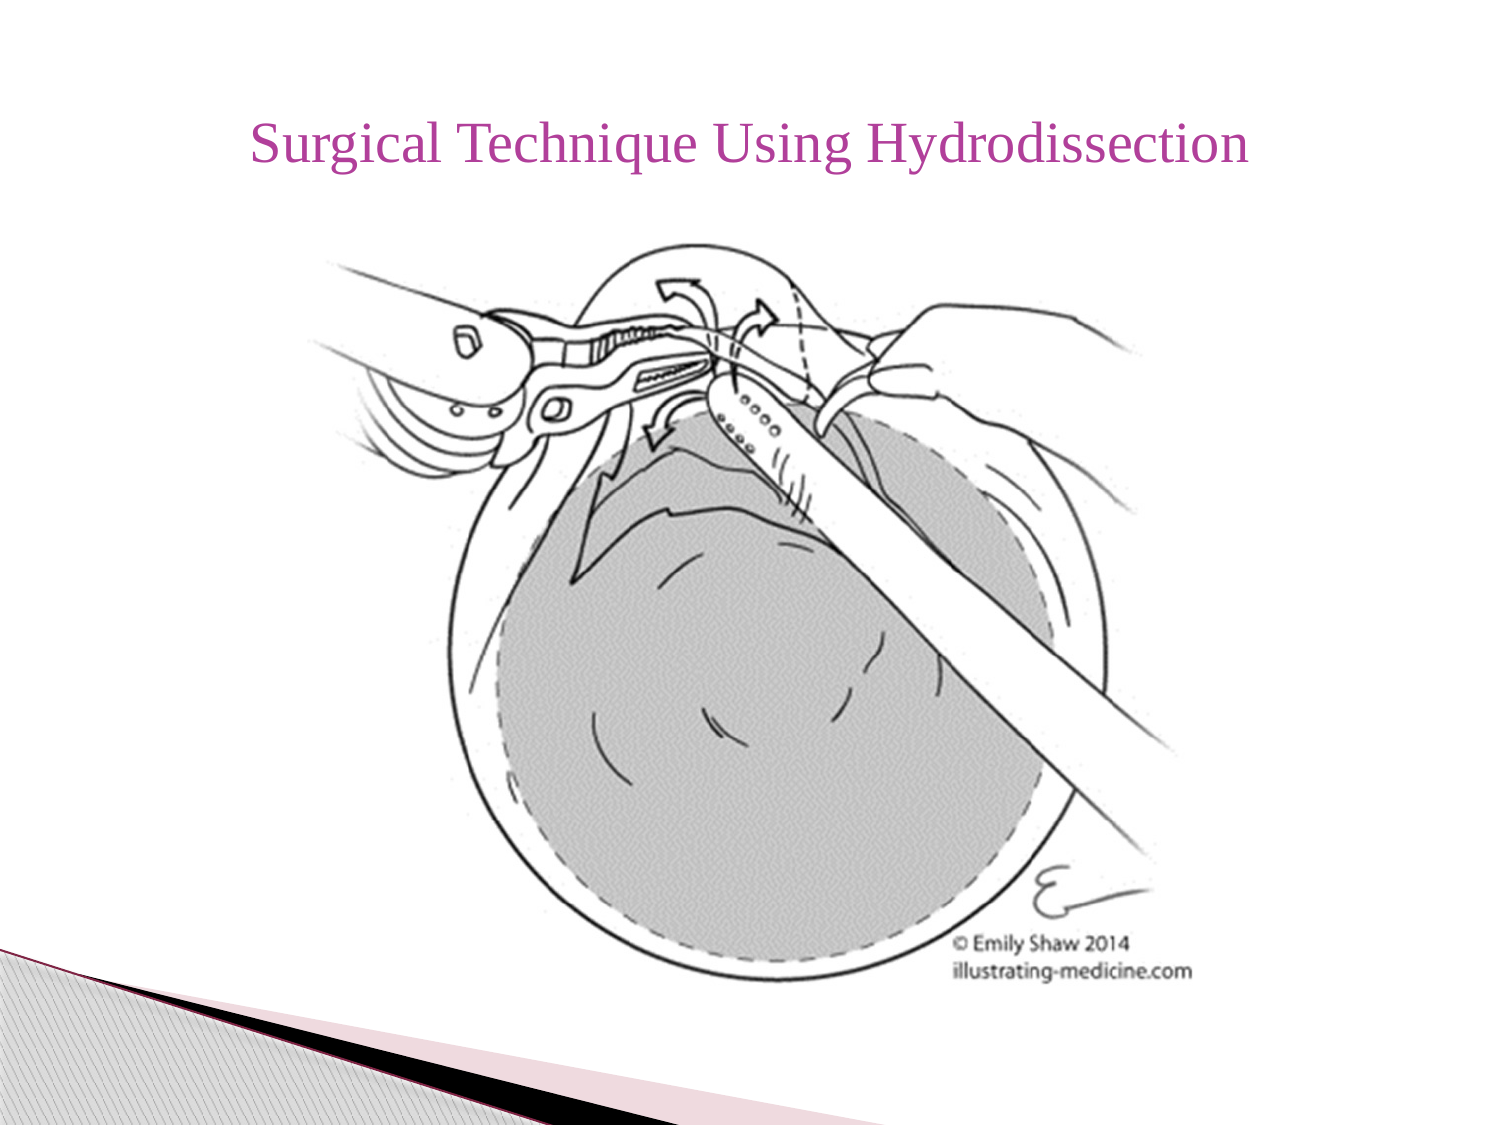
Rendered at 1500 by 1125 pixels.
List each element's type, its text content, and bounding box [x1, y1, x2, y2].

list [307, 242, 1193, 986]
title Surgical Technique Using Hydrodissection [75, 45, 1425, 233]
